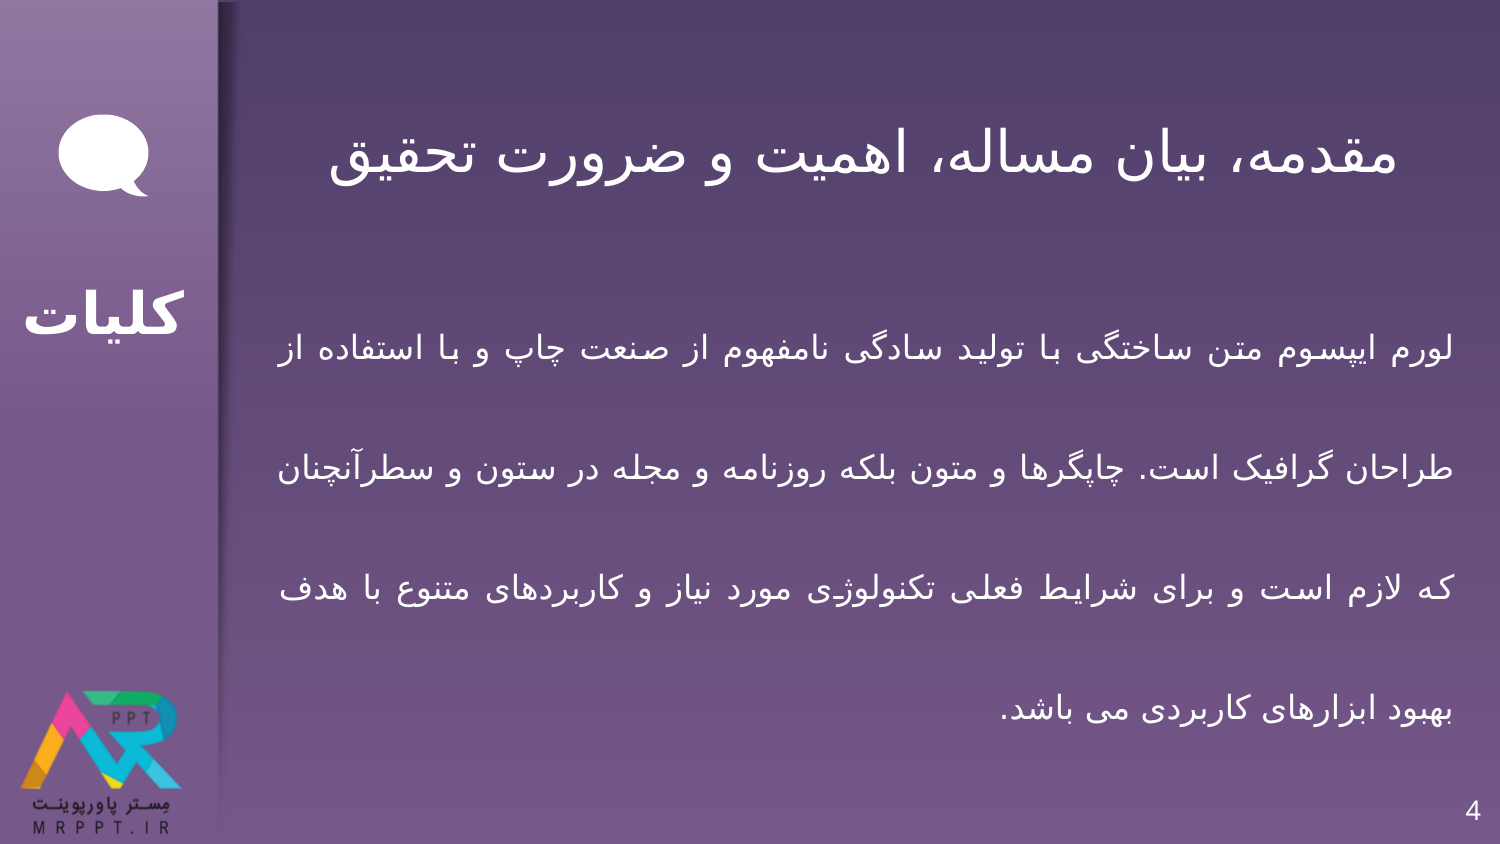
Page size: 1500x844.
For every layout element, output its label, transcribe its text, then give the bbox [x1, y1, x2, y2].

text_box كليات [8, 233, 200, 354]
text_box لورم ایپسوم متن ساختگی با تولید سادگی نامفهوم از صنعت چاپ و با استفاده از طراحان گرافیک است. چاپگرها و متون بلکه روزنامه و مجله در ستون و سطرآنچنان که لازم است و برای شرایط فعلی تکنولوژی مورد نیاز و کاربردهای متنوع با هدف بهبود ابزارهای کاربردی می باشد. [260, 239, 1469, 721]
slide_number 4 [1391, 779, 1482, 844]
picture [0, 682, 201, 844]
text_box [58, 114, 149, 197]
text_box مقدمه، بيان مساله، اهميت و ضرورت تحقيق [313, 71, 1416, 239]
